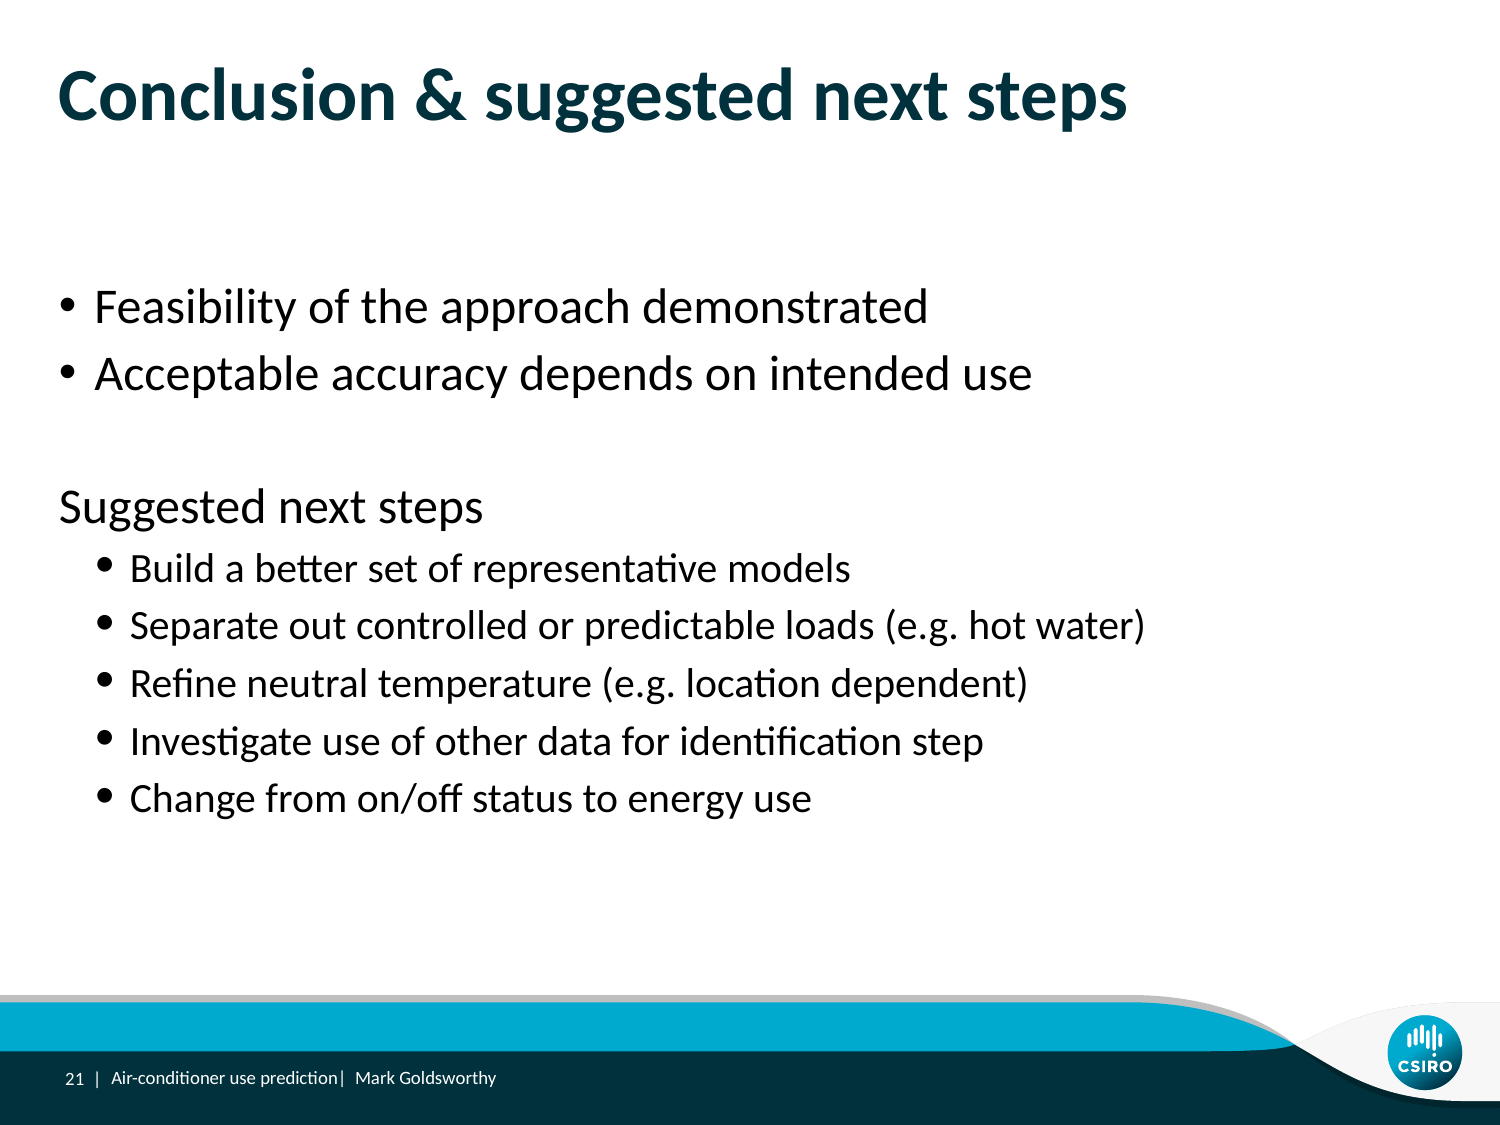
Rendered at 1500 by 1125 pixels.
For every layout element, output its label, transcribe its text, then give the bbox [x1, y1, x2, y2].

list Feasibility of the approach demonstrated Acceptable accuracy depends on intended use Suggested next steps Build a better set of representative models Separate out controlled or predictable loads (e.g. hot water) Refine neutral temperature (e.g. location dependent) Investigate use of other data for identification step Change from on/off status to energy use [58, 208, 1447, 959]
title Conclusion & suggested next steps [58, 45, 1447, 185]
footer Air-conditioner use prediction| Mark Goldsworthy [111, 1067, 1110, 1088]
slide_number 21 | [54, 1067, 102, 1088]
